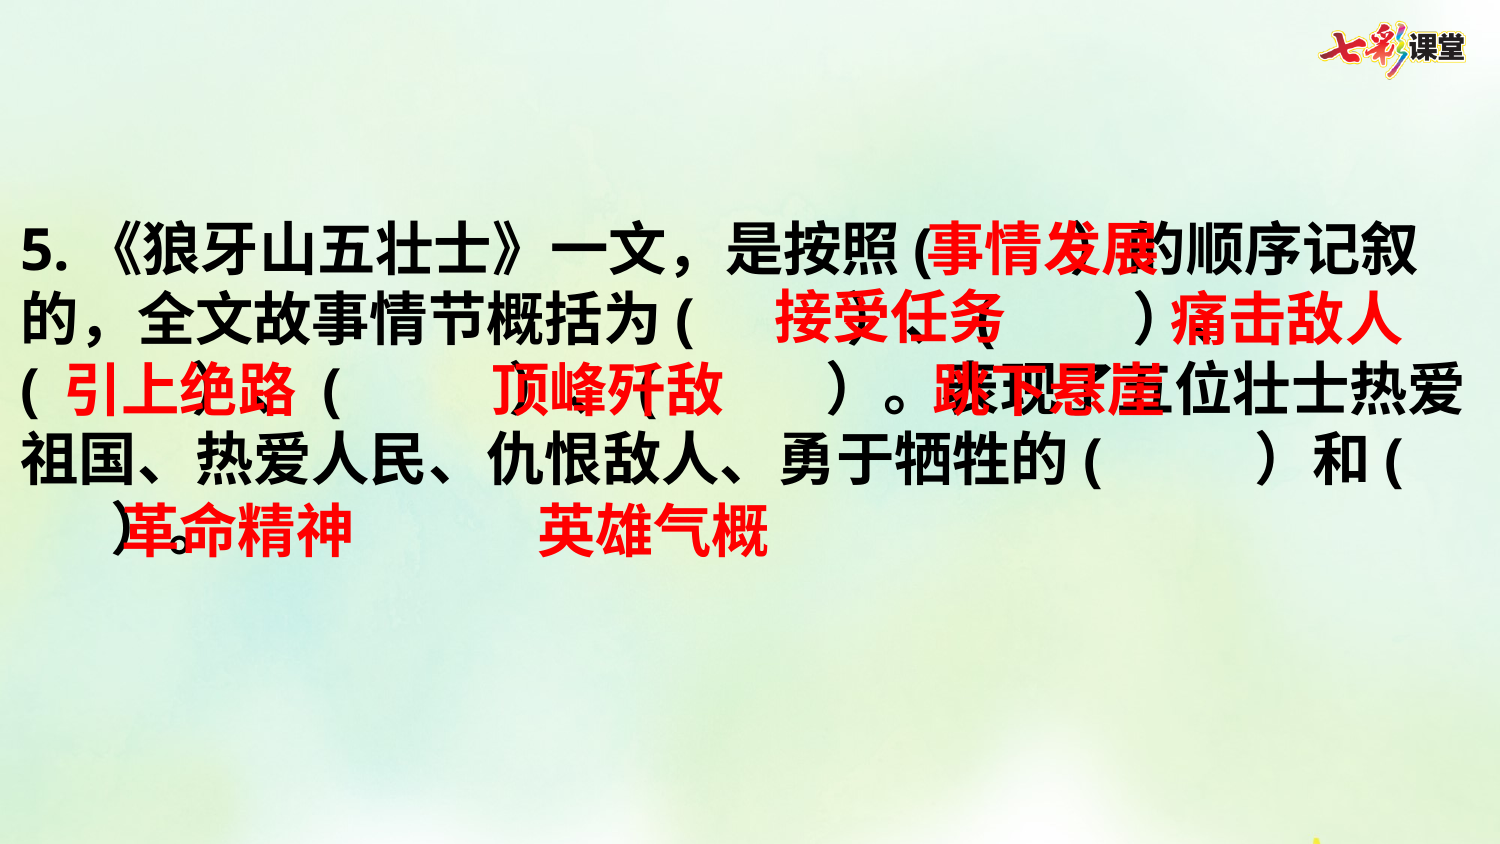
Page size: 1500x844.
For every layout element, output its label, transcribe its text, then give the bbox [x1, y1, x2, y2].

text_box 跳下悬崖 [917, 345, 1206, 431]
text_box 事情发展 [912, 204, 1175, 290]
text_box 痛击敌人 [1155, 274, 1421, 360]
text_box 革命精神 [106, 487, 395, 572]
picture [0, 0, 1500, 844]
text_box 顶峰歼敌 [476, 345, 740, 431]
text_box 英雄气概 [522, 487, 810, 572]
text_box 接受任务 [759, 273, 1023, 358]
text_box 引上绝路 [48, 345, 312, 431]
text_box 5.《狼牙山五壮士》一文，是按照( ）的顺序记叙的，全文故事情节概括为( ）、( ）、( ）、( ）、( ）。表现了五位壮士热爱祖国、热爱人民、仇恨敌人、勇于牺牲的( ）和( ）。 [5, 204, 1491, 570]
